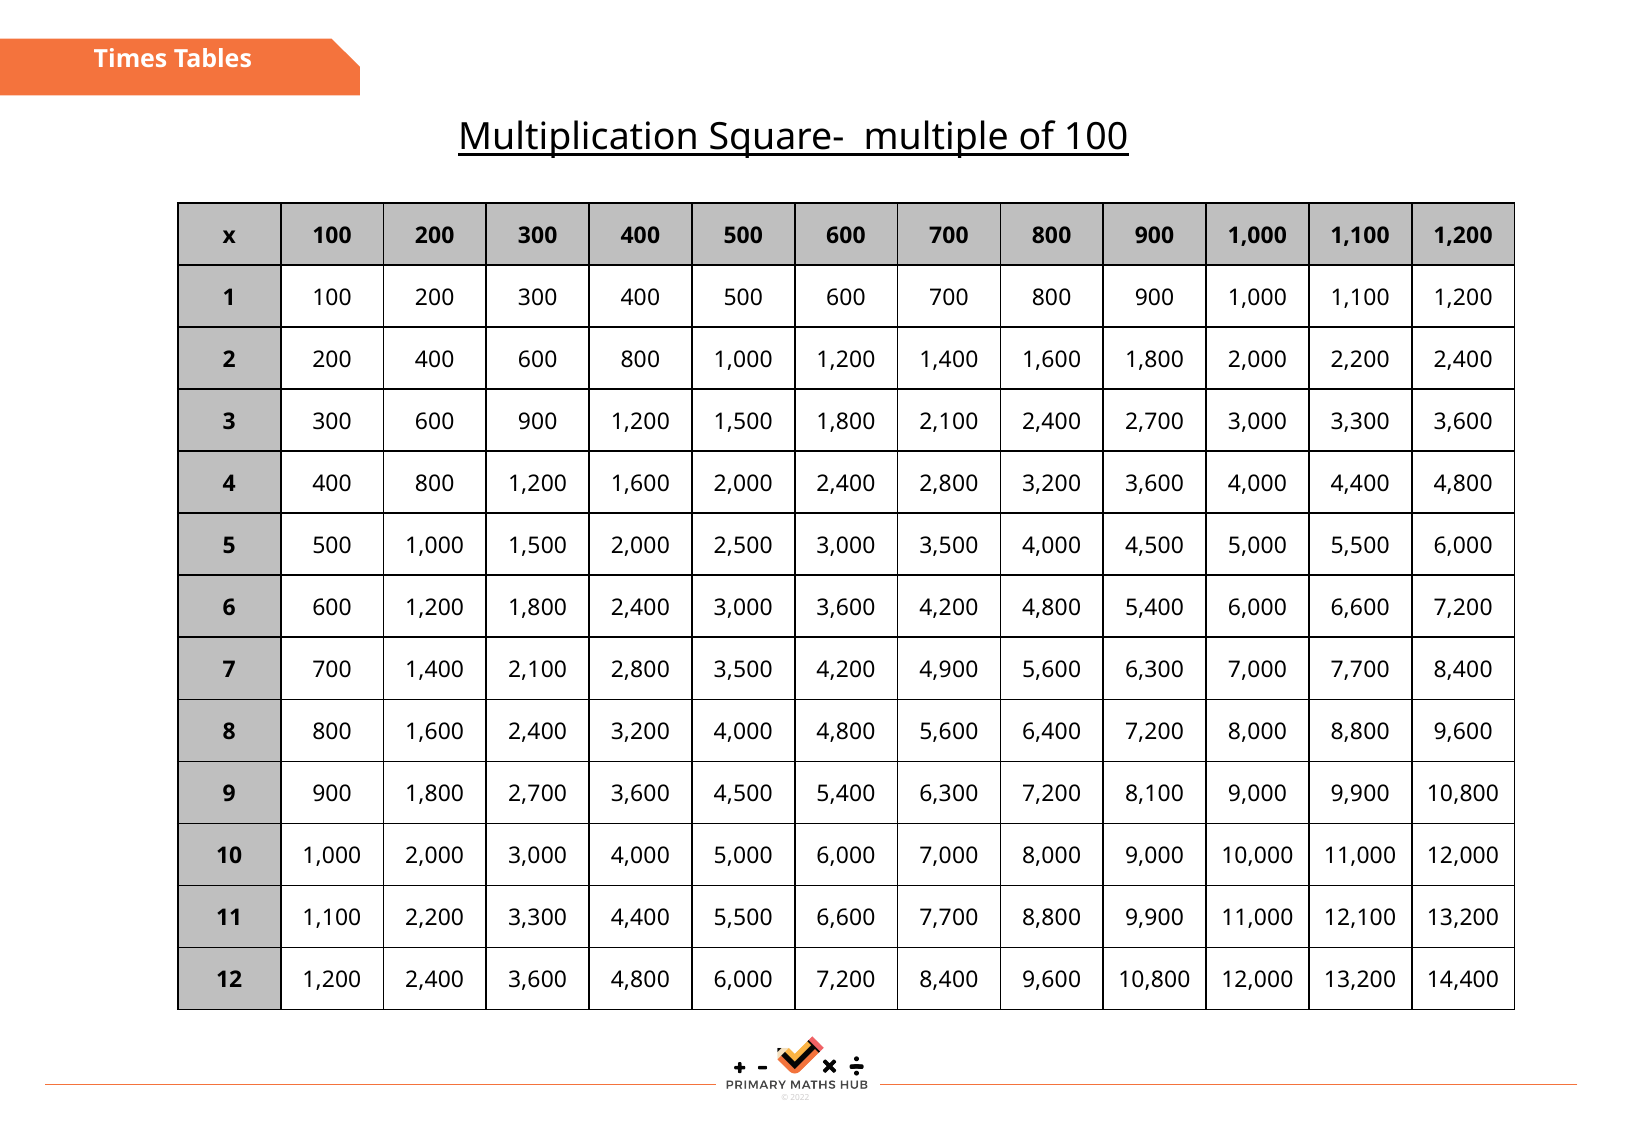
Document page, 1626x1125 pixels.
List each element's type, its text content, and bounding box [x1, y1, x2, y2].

table_cell 2,500 [693, 514, 794, 574]
table_cell 2,800 [590, 638, 691, 699]
table_cell 2,000 [384, 824, 485, 885]
table_cell 400 [282, 452, 383, 512]
table_cell 1,000 [282, 824, 383, 885]
table_cell 6,000 [1207, 576, 1308, 636]
table_cell 8,000 [1001, 824, 1102, 885]
table_header 300 [487, 204, 588, 264]
table_cell 8,100 [1104, 762, 1205, 823]
table_cell 3,000 [693, 576, 794, 636]
table_cell 700 [282, 638, 383, 699]
table_cell 2,700 [487, 762, 588, 823]
table_cell 3,000 [796, 514, 897, 574]
table_cell 5,400 [1104, 576, 1205, 636]
table_cell 500 [693, 266, 794, 326]
table_header x [179, 204, 280, 264]
table_cell 13,200 [1310, 948, 1411, 1009]
table_cell 3,000 [487, 824, 588, 885]
table_cell 4,000 [1001, 514, 1102, 574]
table_cell 4,800 [1001, 576, 1102, 636]
table_cell 600 [384, 390, 485, 450]
table_cell 800 [384, 452, 485, 512]
table_cell 3,600 [590, 762, 691, 823]
table_cell 12,000 [1413, 824, 1514, 885]
table_cell 5,500 [1310, 514, 1411, 574]
table_cell 5 [179, 514, 280, 574]
table_cell 6 [179, 576, 280, 636]
table_cell 4 [179, 452, 280, 512]
table_cell 1,100 [1310, 266, 1411, 326]
table_cell 5,000 [693, 824, 794, 885]
table_cell 4,800 [796, 700, 897, 761]
table_cell 1,200 [590, 390, 691, 450]
table_header 800 [1001, 204, 1102, 264]
table_cell 4,000 [1207, 452, 1308, 512]
table_cell 1,500 [487, 514, 588, 574]
table_cell 1,800 [1104, 328, 1205, 388]
table_cell 4,500 [1104, 514, 1205, 574]
table_cell 1,600 [1001, 328, 1102, 388]
table_cell 9 [179, 762, 280, 823]
table_cell 6,000 [1413, 514, 1514, 574]
table_cell 7,000 [1207, 638, 1308, 699]
table_cell 400 [590, 266, 691, 326]
text_box Multiplication Square- multiple of 100 [443, 105, 1145, 165]
table_cell 200 [384, 266, 485, 326]
table_cell 5,600 [1001, 638, 1102, 699]
table_cell 3 [179, 390, 280, 450]
picture [722, 1034, 872, 1094]
table_cell 8 [179, 700, 280, 761]
table_cell 3,500 [693, 638, 794, 699]
text_box © 2022 [720, 1084, 870, 1110]
table_cell 1,200 [487, 452, 588, 512]
table_cell 700 [898, 266, 1000, 326]
table_cell 3,200 [590, 700, 691, 761]
table_cell 2,800 [898, 452, 1000, 512]
table_cell 2,000 [590, 514, 691, 574]
table_cell 11 [179, 886, 280, 947]
table_cell 5,600 [898, 700, 1000, 761]
table_cell 3,500 [898, 514, 1000, 574]
table_cell 8,400 [898, 948, 1000, 1009]
table_cell 1,800 [384, 762, 485, 823]
table_cell 9,900 [1104, 886, 1205, 947]
table_cell 1,500 [693, 390, 794, 450]
table_cell 4,400 [1310, 452, 1411, 512]
table_cell 1,000 [384, 514, 485, 574]
table_cell 1,800 [487, 576, 588, 636]
table_cell 7,200 [796, 948, 897, 1009]
table_cell 1,100 [282, 886, 383, 947]
table_cell 4,500 [693, 762, 794, 823]
table_cell 12,100 [1310, 886, 1411, 947]
table_cell 800 [590, 328, 691, 388]
table_cell 6,600 [796, 886, 897, 947]
table_cell 6,000 [796, 824, 897, 885]
table_cell 8,800 [1310, 700, 1411, 761]
table_cell 11,000 [1310, 824, 1411, 885]
table_cell 1,200 [796, 328, 897, 388]
table_cell 2,700 [1104, 390, 1205, 450]
table_cell 600 [796, 266, 897, 326]
table_cell 800 [282, 700, 383, 761]
table_cell 4,900 [898, 638, 1000, 699]
table_cell 7,200 [1001, 762, 1102, 823]
table_cell 9,000 [1104, 824, 1205, 885]
table_cell 3,300 [1310, 390, 1411, 450]
table_cell 1 [179, 266, 280, 326]
table_cell 7,700 [898, 886, 1000, 947]
table_cell 600 [282, 576, 383, 636]
table_cell 3,000 [1207, 390, 1308, 450]
table_cell 1,800 [796, 390, 897, 450]
table_cell 11,000 [1207, 886, 1308, 947]
table_cell 2,400 [590, 576, 691, 636]
table_header 1,200 [1413, 204, 1514, 264]
table_cell 100 [282, 266, 383, 326]
table_cell 7,000 [898, 824, 1000, 885]
table_cell 7,200 [1413, 576, 1514, 636]
table_cell 5,500 [693, 886, 794, 947]
table_cell 1,200 [282, 948, 383, 1009]
table_cell 4,800 [590, 948, 691, 1009]
table_cell 2,100 [898, 390, 1000, 450]
table_cell 9,000 [1207, 762, 1308, 823]
table_cell 7,200 [1104, 700, 1205, 761]
table_cell 2,400 [796, 452, 897, 512]
table_cell 1,600 [384, 700, 485, 761]
table_cell 6,000 [693, 948, 794, 1009]
table_header 400 [590, 204, 691, 264]
text_box Times Tables [0, 37, 361, 97]
table_cell 3,600 [487, 948, 588, 1009]
table_cell 13,200 [1413, 886, 1514, 947]
table_cell 4,200 [796, 638, 897, 699]
table_cell 5,000 [1207, 514, 1308, 574]
table_cell 2,400 [384, 948, 485, 1009]
table_cell 14,400 [1413, 948, 1514, 1009]
table_cell 1,600 [590, 452, 691, 512]
table_cell 4,200 [898, 576, 1000, 636]
table_cell 3,200 [1001, 452, 1102, 512]
table_cell 10,800 [1104, 948, 1205, 1009]
table_cell 4,000 [693, 700, 794, 761]
table_cell 12 [179, 948, 280, 1009]
table_cell 2,200 [384, 886, 485, 947]
table_cell 9,600 [1413, 700, 1514, 761]
table_cell 2,000 [693, 452, 794, 512]
table_cell 2,400 [1413, 328, 1514, 388]
table_cell 1,000 [693, 328, 794, 388]
table_cell 7,700 [1310, 638, 1411, 699]
table_cell 2,100 [487, 638, 588, 699]
table_cell 900 [282, 762, 383, 823]
table_cell 600 [487, 328, 588, 388]
table_header 900 [1104, 204, 1205, 264]
table_cell 7 [179, 638, 280, 699]
table_cell 300 [487, 266, 588, 326]
table_cell 8,000 [1207, 700, 1308, 761]
table_cell 4,000 [590, 824, 691, 885]
table_cell 900 [487, 390, 588, 450]
table_cell 500 [282, 514, 383, 574]
table_header 500 [693, 204, 794, 264]
table_cell 900 [1104, 266, 1205, 326]
table_cell 2,400 [487, 700, 588, 761]
table_cell 2,200 [1310, 328, 1411, 388]
table_cell 6,300 [1104, 638, 1205, 699]
table_cell 1,400 [898, 328, 1000, 388]
table_cell 3,300 [487, 886, 588, 947]
table_cell 2,400 [1001, 390, 1102, 450]
table_cell 3,600 [1104, 452, 1205, 512]
table_cell 1,200 [1413, 266, 1514, 326]
table_cell 1,000 [1207, 266, 1308, 326]
table_cell 10,000 [1207, 824, 1308, 885]
table_cell 2,000 [1207, 328, 1308, 388]
table_cell 800 [1001, 266, 1102, 326]
table_cell 1,200 [384, 576, 485, 636]
table_cell 12,000 [1207, 948, 1308, 1009]
table_cell 8,400 [1413, 638, 1514, 699]
table_header 200 [384, 204, 485, 264]
table_cell 8,800 [1001, 886, 1102, 947]
table_cell 6,400 [1001, 700, 1102, 761]
table_cell 6,300 [898, 762, 1000, 823]
table_cell 6,600 [1310, 576, 1411, 636]
table_cell 1,400 [384, 638, 485, 699]
table_cell 300 [282, 390, 383, 450]
table_header 100 [282, 204, 383, 264]
table_header 600 [796, 204, 897, 264]
table_cell 400 [384, 328, 485, 388]
table_cell 4,800 [1413, 452, 1514, 512]
table_cell 10 [179, 824, 280, 885]
table_cell 9,600 [1001, 948, 1102, 1009]
table_header 1,100 [1310, 204, 1411, 264]
table_cell 10,800 [1413, 762, 1514, 823]
table_cell 200 [282, 328, 383, 388]
table_cell 4,400 [590, 886, 691, 947]
table_header 700 [898, 204, 1000, 264]
table_cell 2 [179, 328, 280, 388]
table_cell 3,600 [796, 576, 897, 636]
table_header 1,000 [1207, 204, 1308, 264]
table_cell 5,400 [796, 762, 897, 823]
table_cell 3,600 [1413, 390, 1514, 450]
table_cell 9,900 [1310, 762, 1411, 823]
